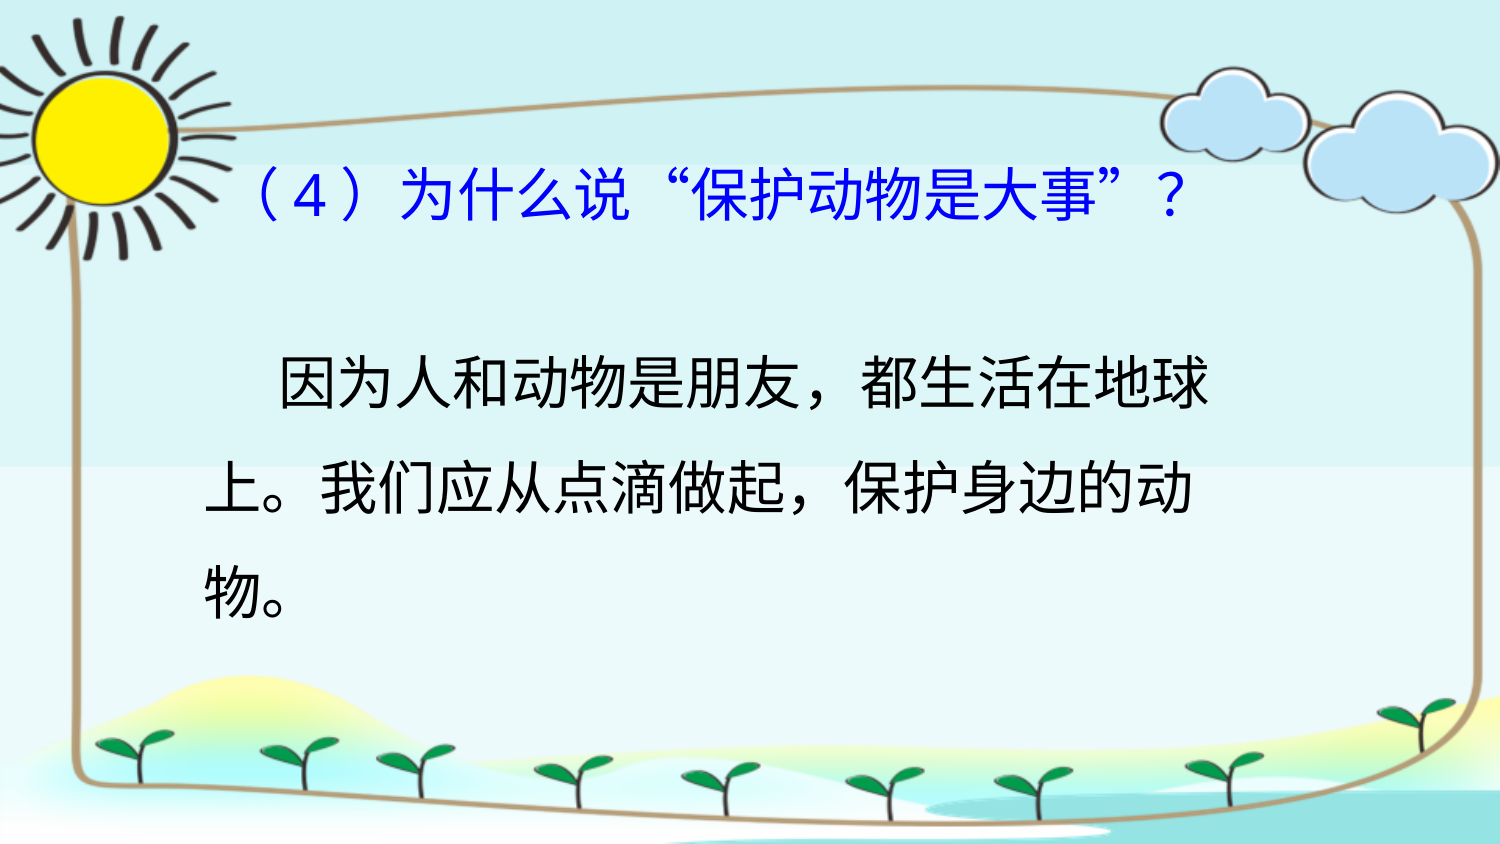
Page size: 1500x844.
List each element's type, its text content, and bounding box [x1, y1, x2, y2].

text_box （4）为什么说“保护动物是大事”？ [206, 115, 1213, 236]
picture [0, 0, 1500, 844]
text_box 因为人和动物是朋友，都生活在地球上。我们应从点滴做起，保护身边的动物。 [188, 303, 1231, 634]
